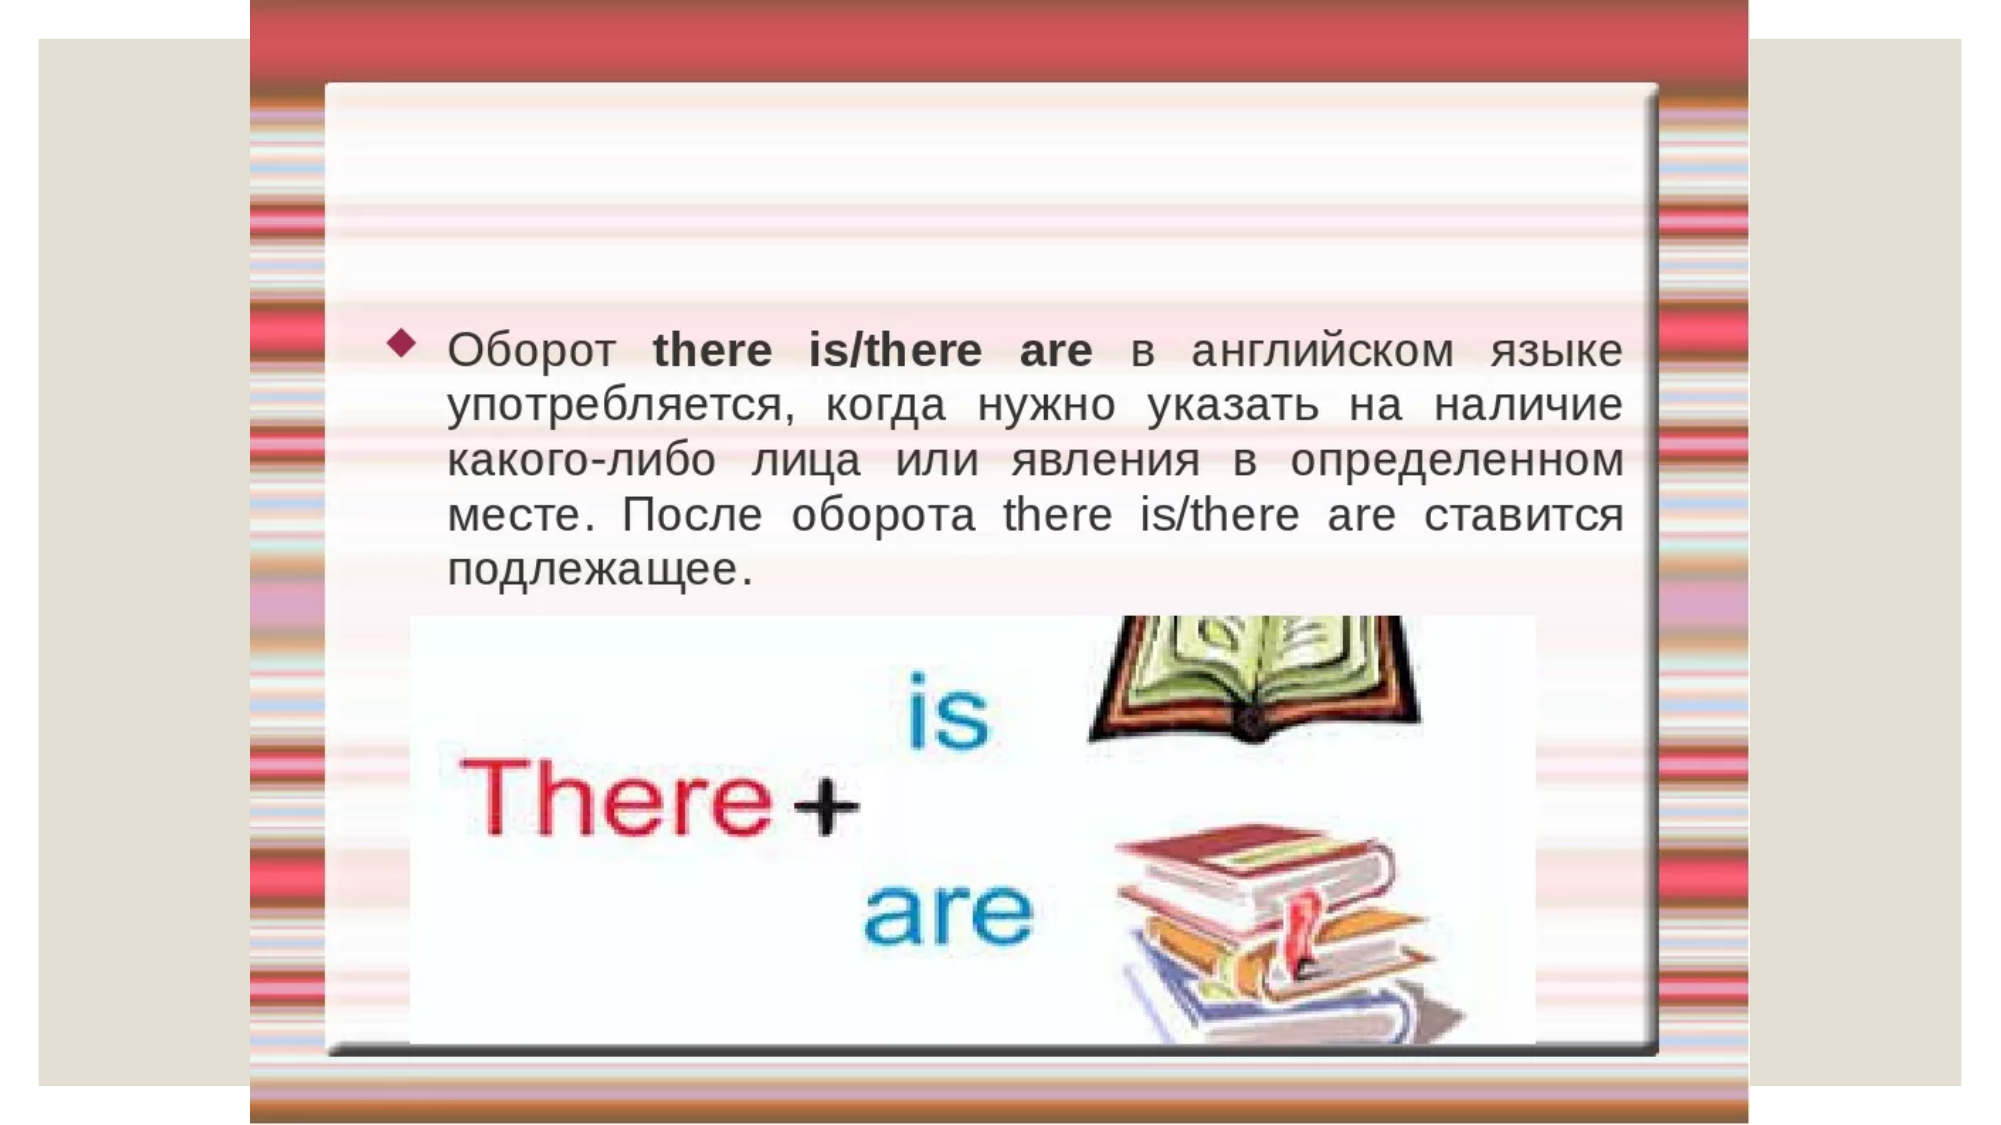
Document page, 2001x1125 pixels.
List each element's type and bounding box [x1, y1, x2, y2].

picture [250, 0, 1750, 1125]
